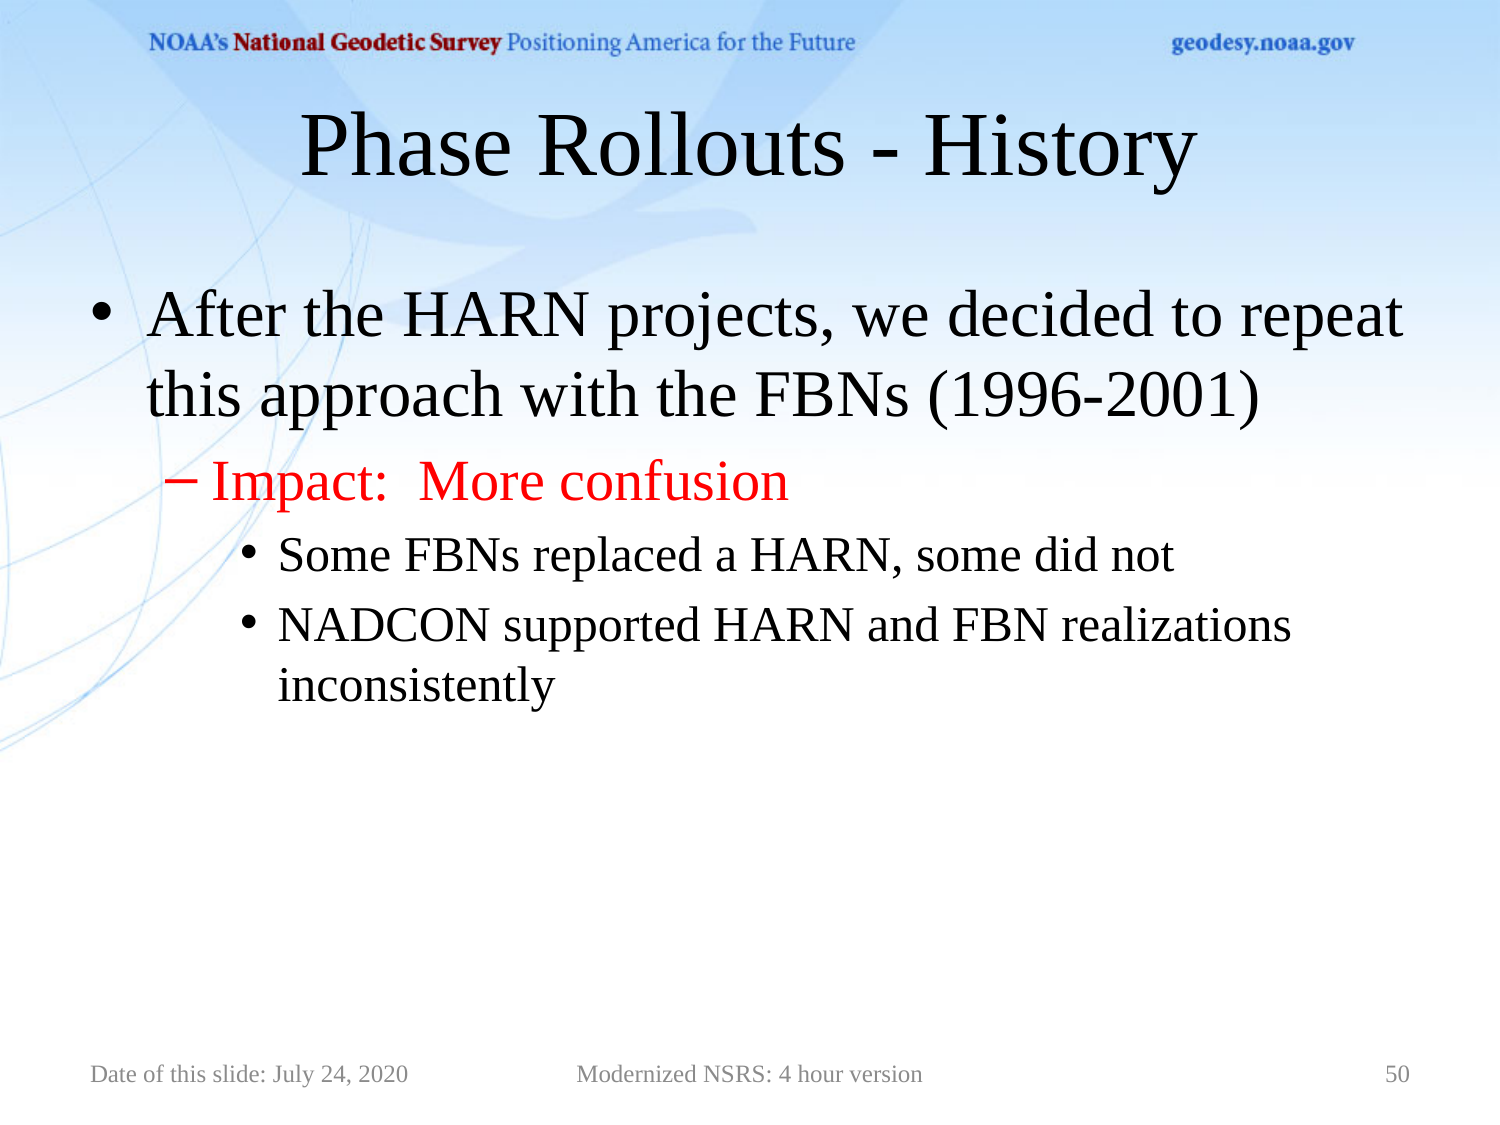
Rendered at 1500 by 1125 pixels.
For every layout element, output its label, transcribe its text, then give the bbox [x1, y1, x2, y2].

footer Modernized NSRS: 4 hour version [512, 1042, 988, 1103]
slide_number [75, 1042, 425, 1103]
slide_number 50 [1074, 1042, 1425, 1103]
picture [0, 0, 1500, 1125]
list After the HARN projects, we decided to repeat this approach with the FBNs (1996-2001) Impact: More confusion Some FBNs replaced a HARN, some did not NADCON supported HARN and FBN realizations inconsistently [75, 262, 1425, 1005]
title Phase Rollouts - History [75, 45, 1425, 233]
